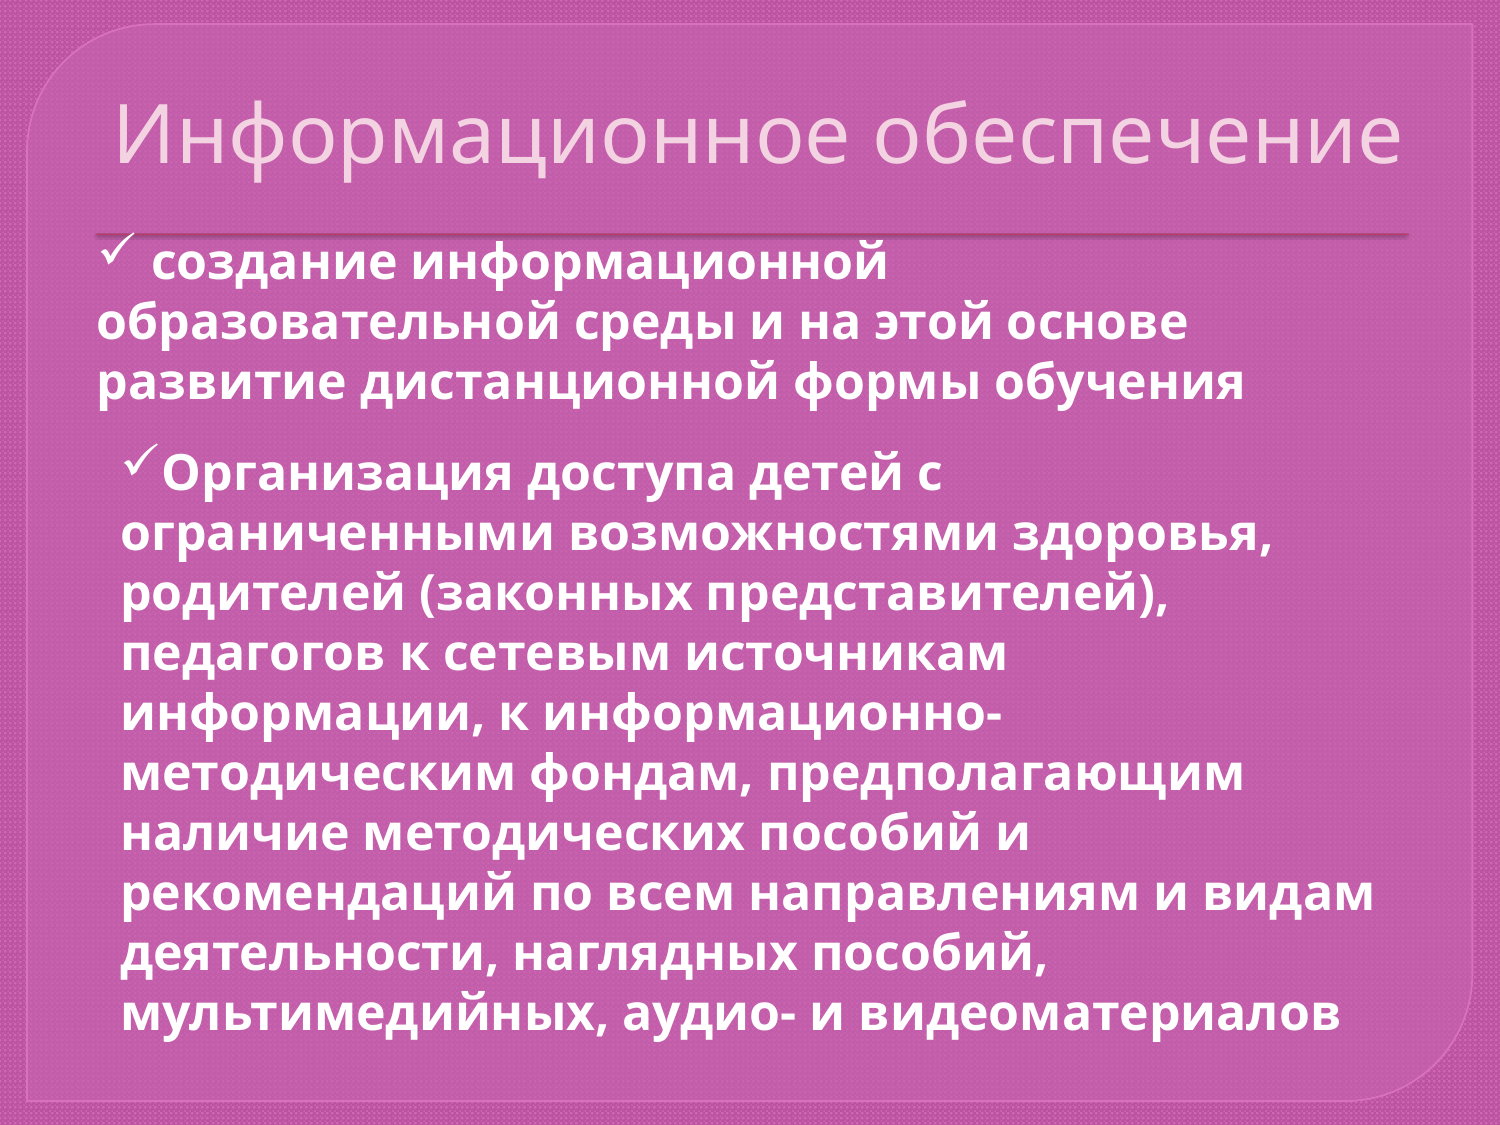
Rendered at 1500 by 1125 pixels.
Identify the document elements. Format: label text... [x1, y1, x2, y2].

text_box создание информационной образовательной среды и на этой основе развитие дистанционной формы обучения [82, 222, 1348, 478]
title Информационное обеспечение [70, 0, 1421, 188]
text_box Организация доступа детей с ограниченными возможностями здоровья, родителей (законных представителей), педагогов к сетевым источникам информации, к информационно-методическим фондам, предполагающим наличие методических пособий и рекомендаций по всем направлениям и видам деятельности, наглядных пособий, мультимедийных, аудио- и видеоматериалов [105, 433, 1395, 1049]
